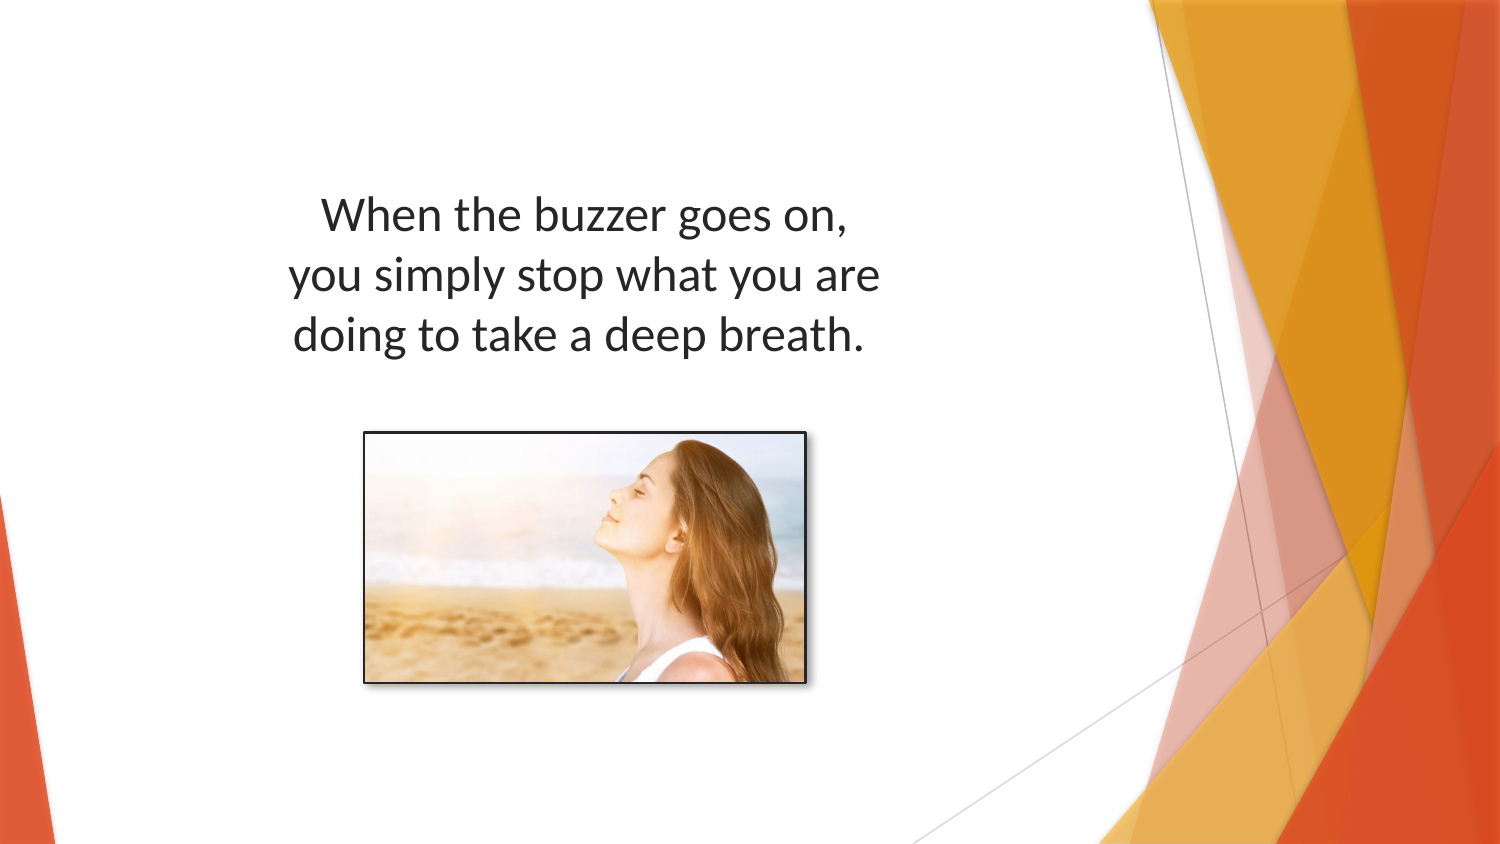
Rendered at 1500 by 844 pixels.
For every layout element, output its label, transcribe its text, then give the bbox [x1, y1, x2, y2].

list When the buzzer goes on, you simply stop what you are doing to take a deep breath. [265, 173, 904, 387]
picture [364, 432, 805, 683]
